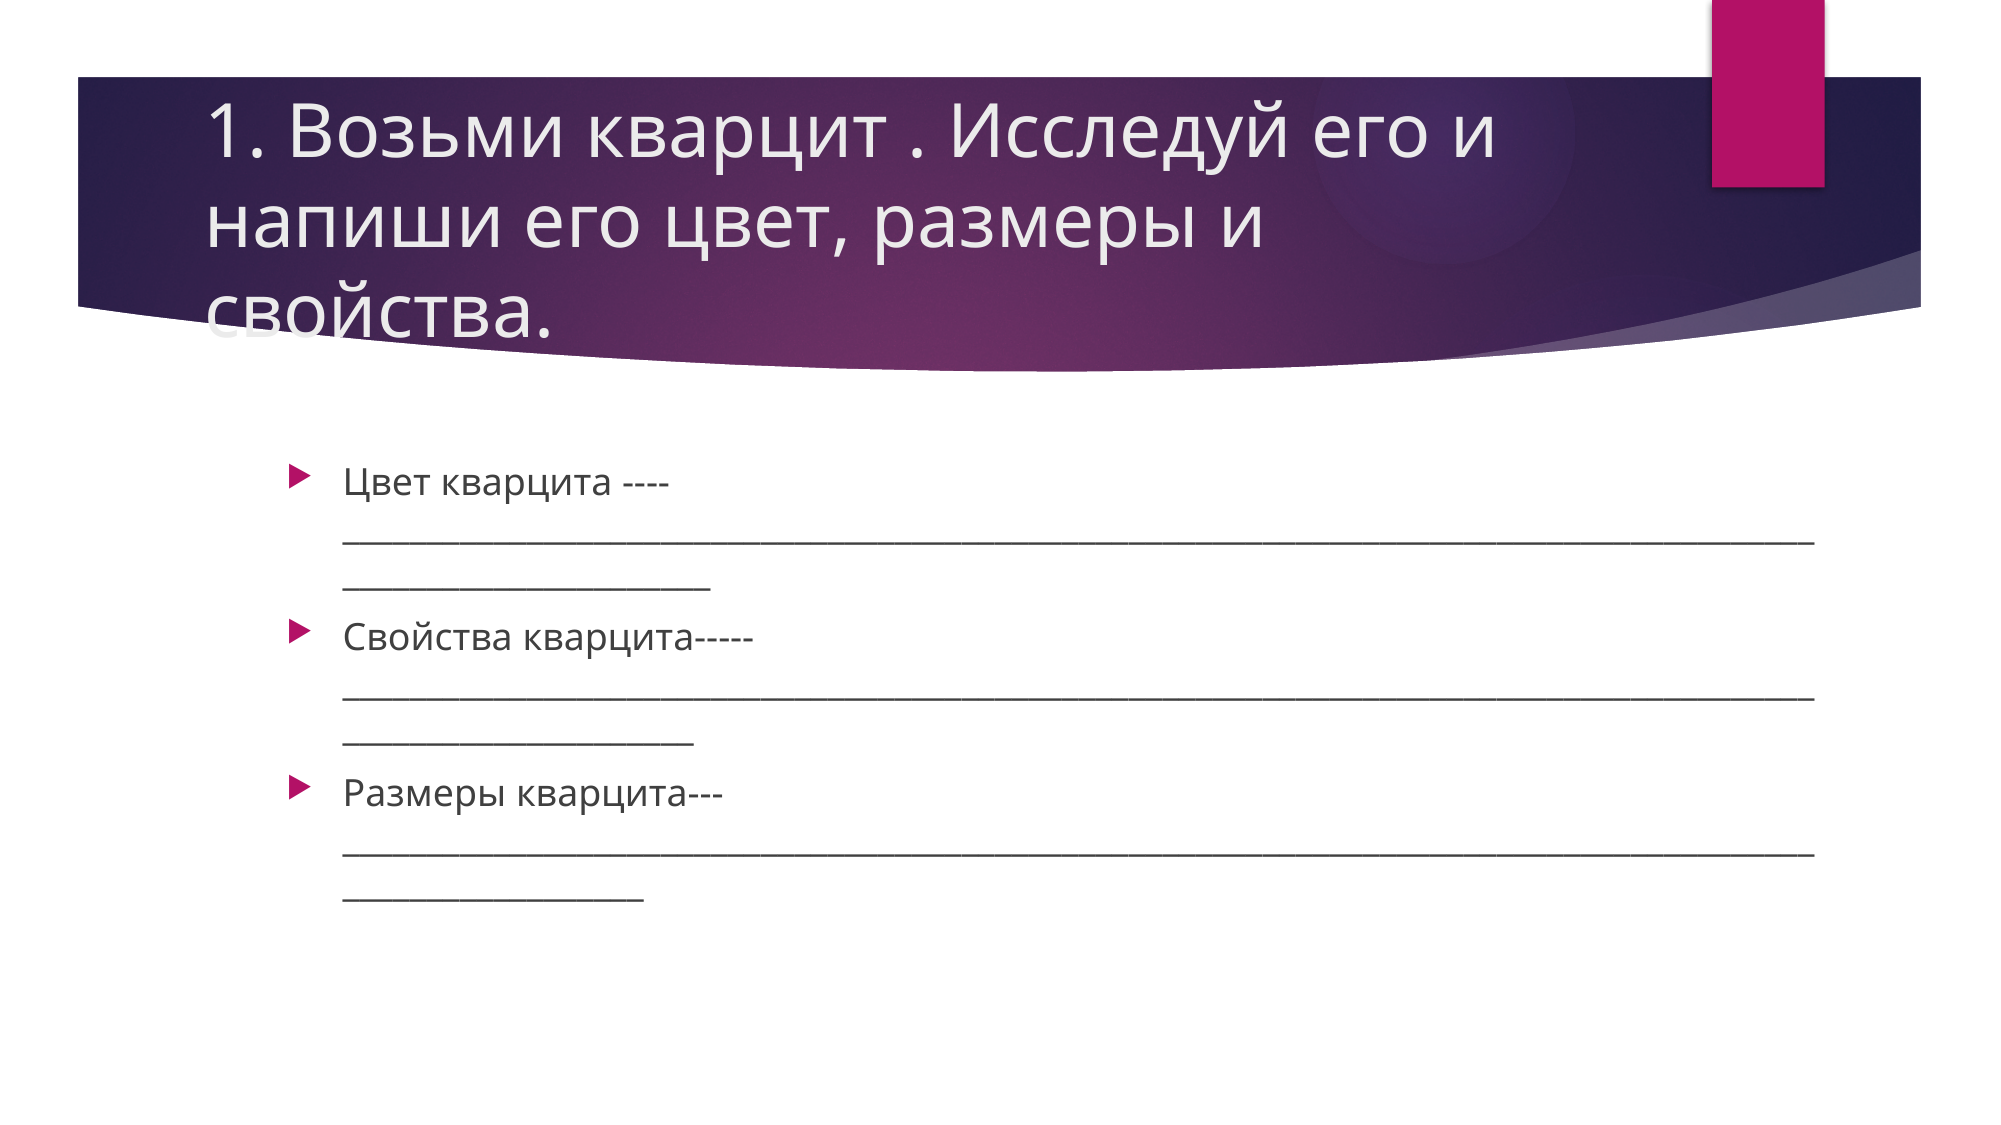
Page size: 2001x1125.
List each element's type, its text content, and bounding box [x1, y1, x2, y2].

title 1. Возьми кварцит . Исследуй его и напиши его цвет, размеры и свойства. [189, 159, 1627, 276]
list Цвет кварцита ----______________________________________________________________________________________________________________ Свойства кварцита-----_____________________________________________________________________________________________________________ Размеры кварцита---__________________________________________________________________________________________________________ [271, 450, 1848, 1014]
